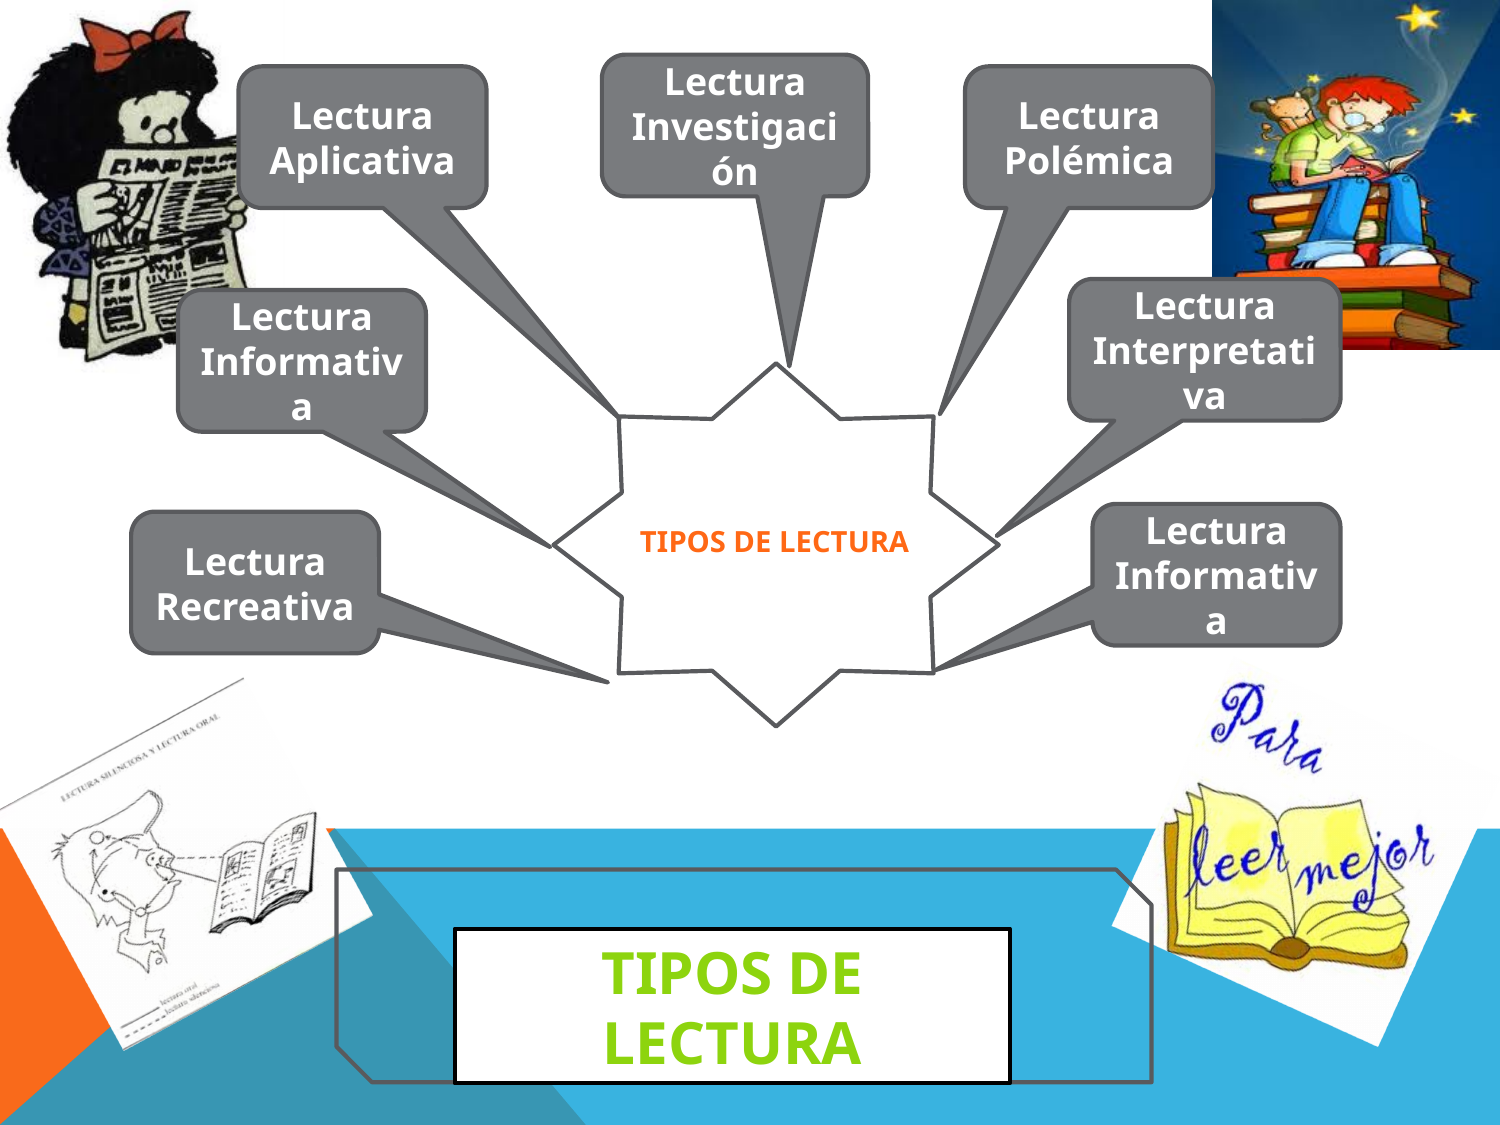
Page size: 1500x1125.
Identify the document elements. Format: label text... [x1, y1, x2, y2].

text_box Lectura Informativa [175, 287, 553, 549]
text_box TIPOS DE LECTURA [620, 632, 951, 676]
text_box [719, 361, 833, 410]
text_box [334, 867, 1154, 1085]
text_box Lectura Informativa [933, 501, 1343, 673]
picture [0, 0, 286, 374]
text_box Lectura Aplicativa [290, 64, 622, 421]
text_box Lectura Interpretativa [994, 276, 1343, 538]
picture [1132, 658, 1499, 1046]
picture [0, 678, 346, 1050]
text_box [551, 448, 1001, 676]
text_box TIPOS DE LECTURA [607, 513, 942, 567]
text_box TIPOS DE LECTURA [609, 410, 941, 448]
text_box [715, 676, 838, 729]
text_box Lectura Investigación [599, 52, 871, 369]
text_box Lectura Polémica [937, 64, 1207, 417]
text_box Lectura Recreativa [129, 509, 610, 685]
text_box TIPOS DE LECTURA [453, 927, 1012, 1085]
picture [1212, 0, 1500, 351]
